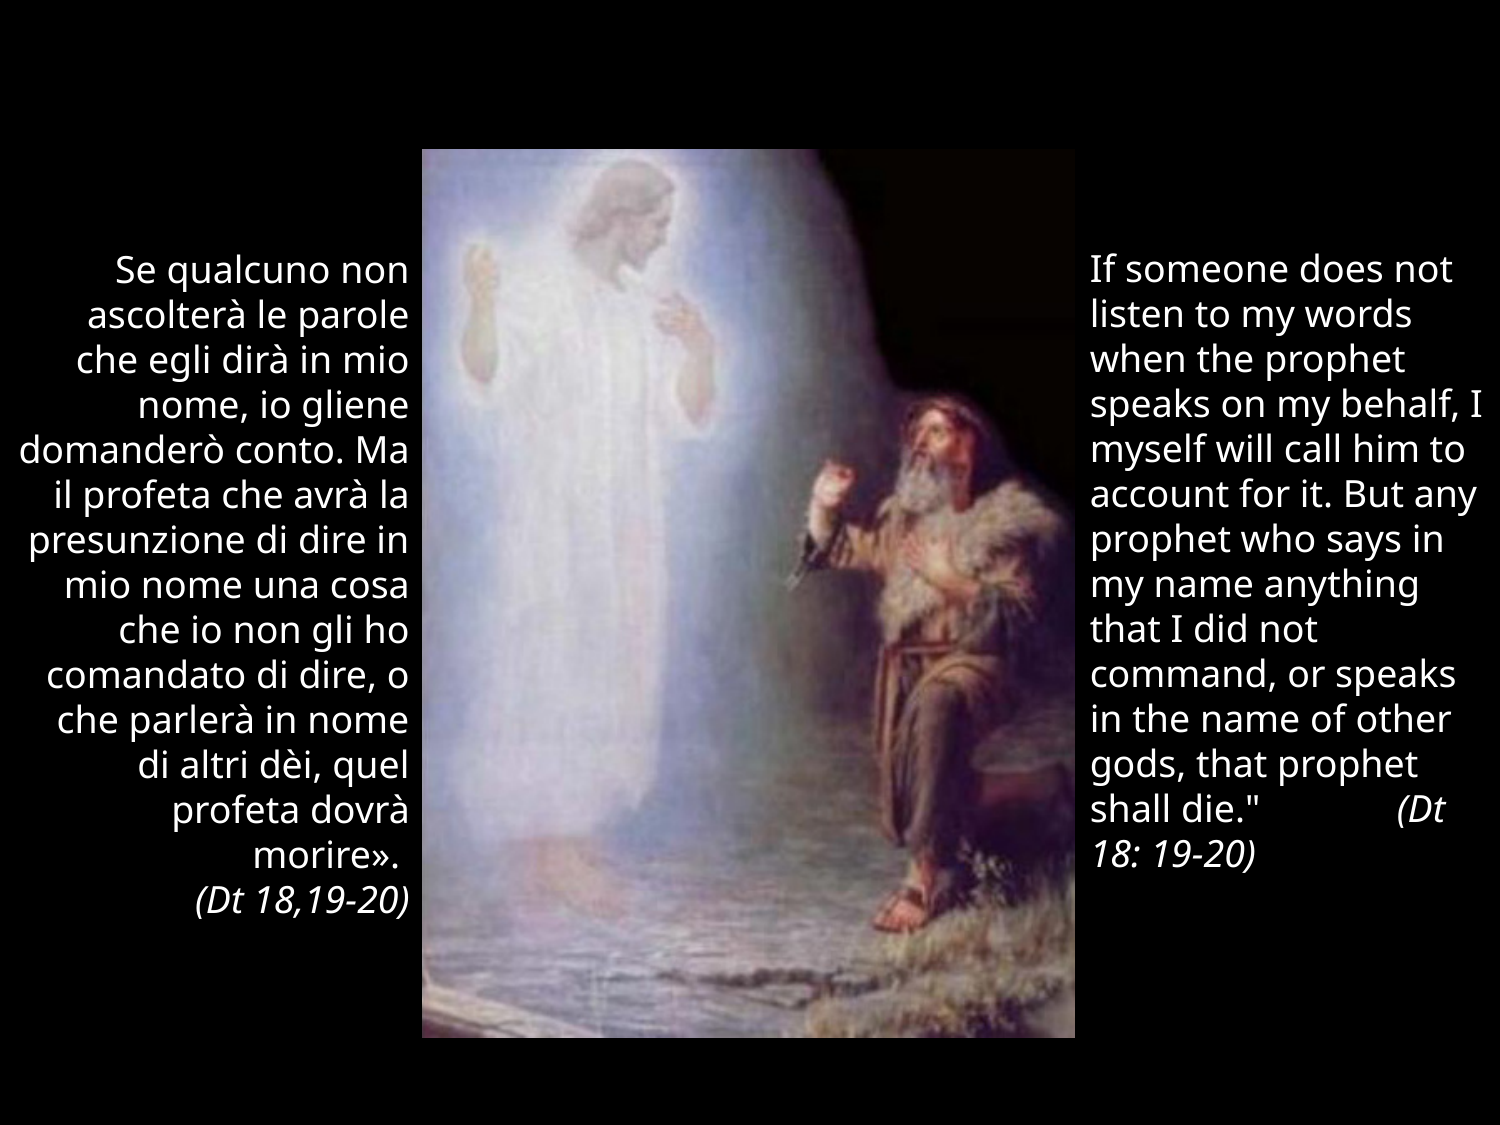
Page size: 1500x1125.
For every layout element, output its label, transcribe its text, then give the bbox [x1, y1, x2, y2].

picture [422, 149, 1075, 1038]
text_box If someone does not listen to my words when the prophet speaks on my behalf, I myself will call him to account for it. But any prophet who says in my name anything that I did not command, or speaks in the name of other gods, that prophet shall die." (Dt 18: 19-20) [1075, 237, 1500, 883]
title Se qualcuno non ascolterà le parole che egli dirà in mio nome, io gliene domanderò conto. Ma il profeta che avrà la presunzione di dire in mio nome una cosa che io non gli ho comandato di dire, o che parlerà in nome di altri dèi, quel profeta dovrà morire». (Dt 18,19-20) [0, 512, 422, 700]
